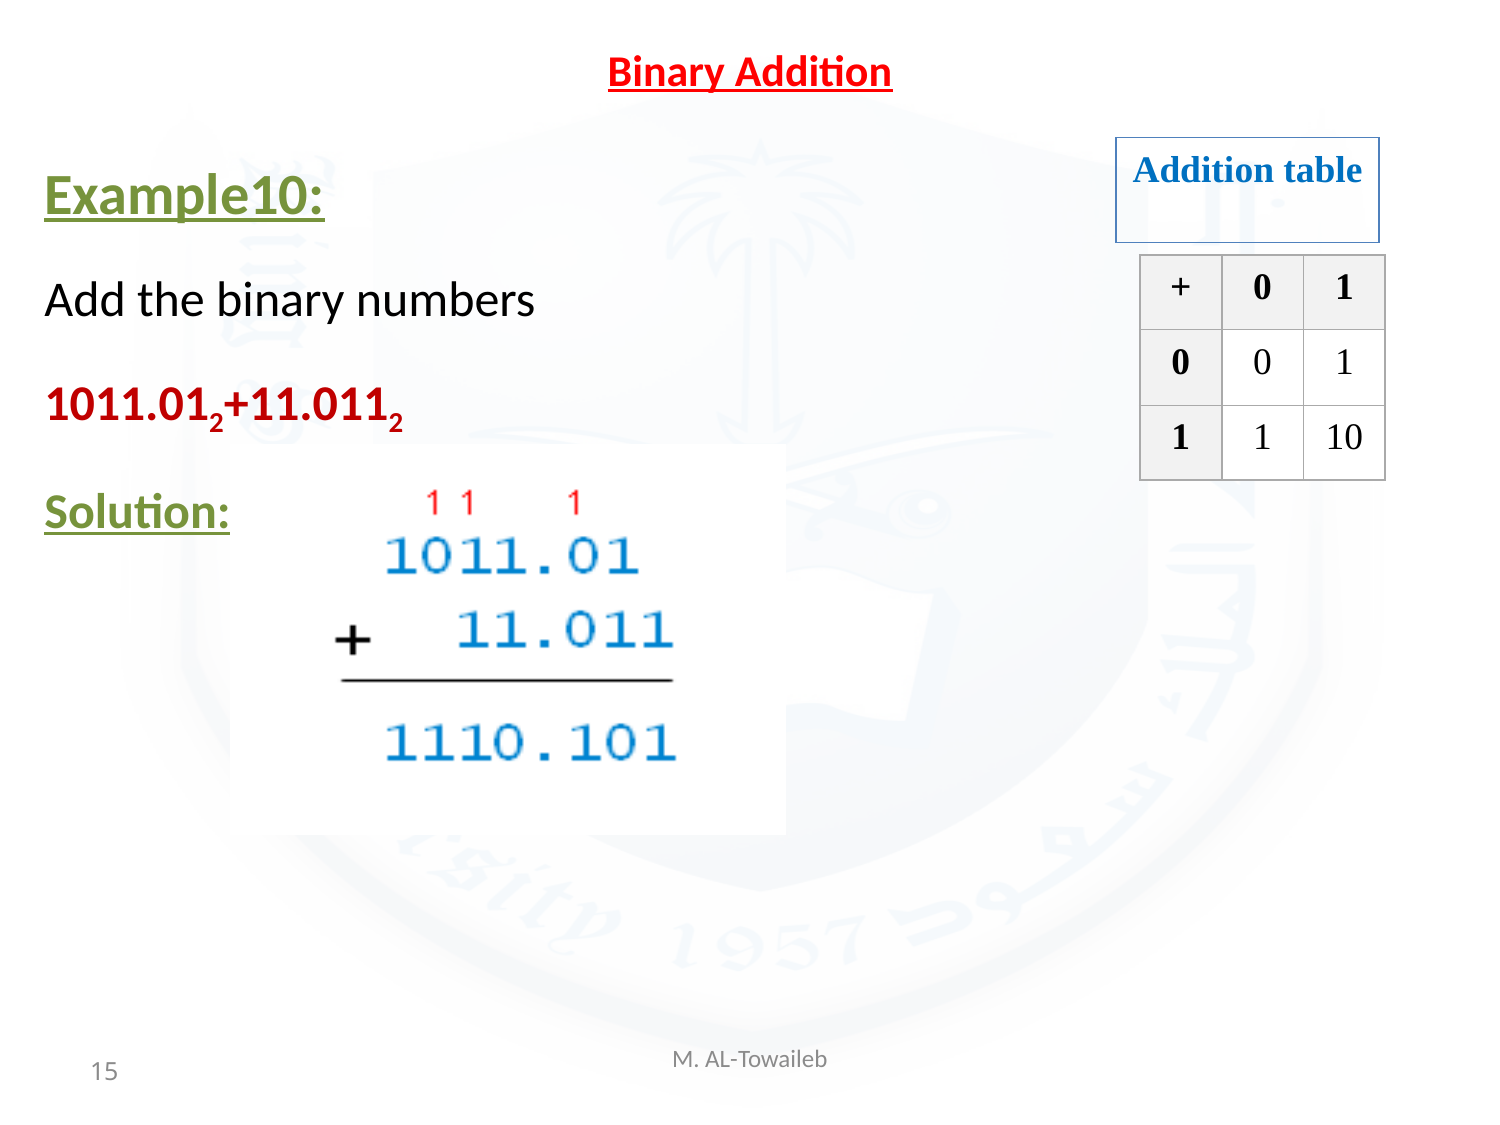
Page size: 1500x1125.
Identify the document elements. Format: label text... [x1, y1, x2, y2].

table_cell 1 [1304, 330, 1384, 405]
table_cell 0 [1223, 330, 1303, 405]
table_header 1 [1304, 256, 1384, 329]
title Binary Addition [75, 45, 1425, 149]
footer M. AL-Towaileb [512, 1042, 988, 1103]
table_cell 1 [1141, 406, 1221, 479]
picture [229, 444, 786, 835]
table_cell 1 [1223, 406, 1303, 479]
table_header + [1141, 256, 1221, 329]
table_cell 0 [1141, 330, 1221, 405]
slide_number 15 [75, 1042, 425, 1103]
table_header 0 [1223, 256, 1303, 329]
text_box Addition table [1116, 137, 1379, 243]
list Example10: Add the binary numbers 1011.012+11.0112 Solution: [29, 113, 1380, 868]
table_cell 10 [1304, 406, 1384, 479]
